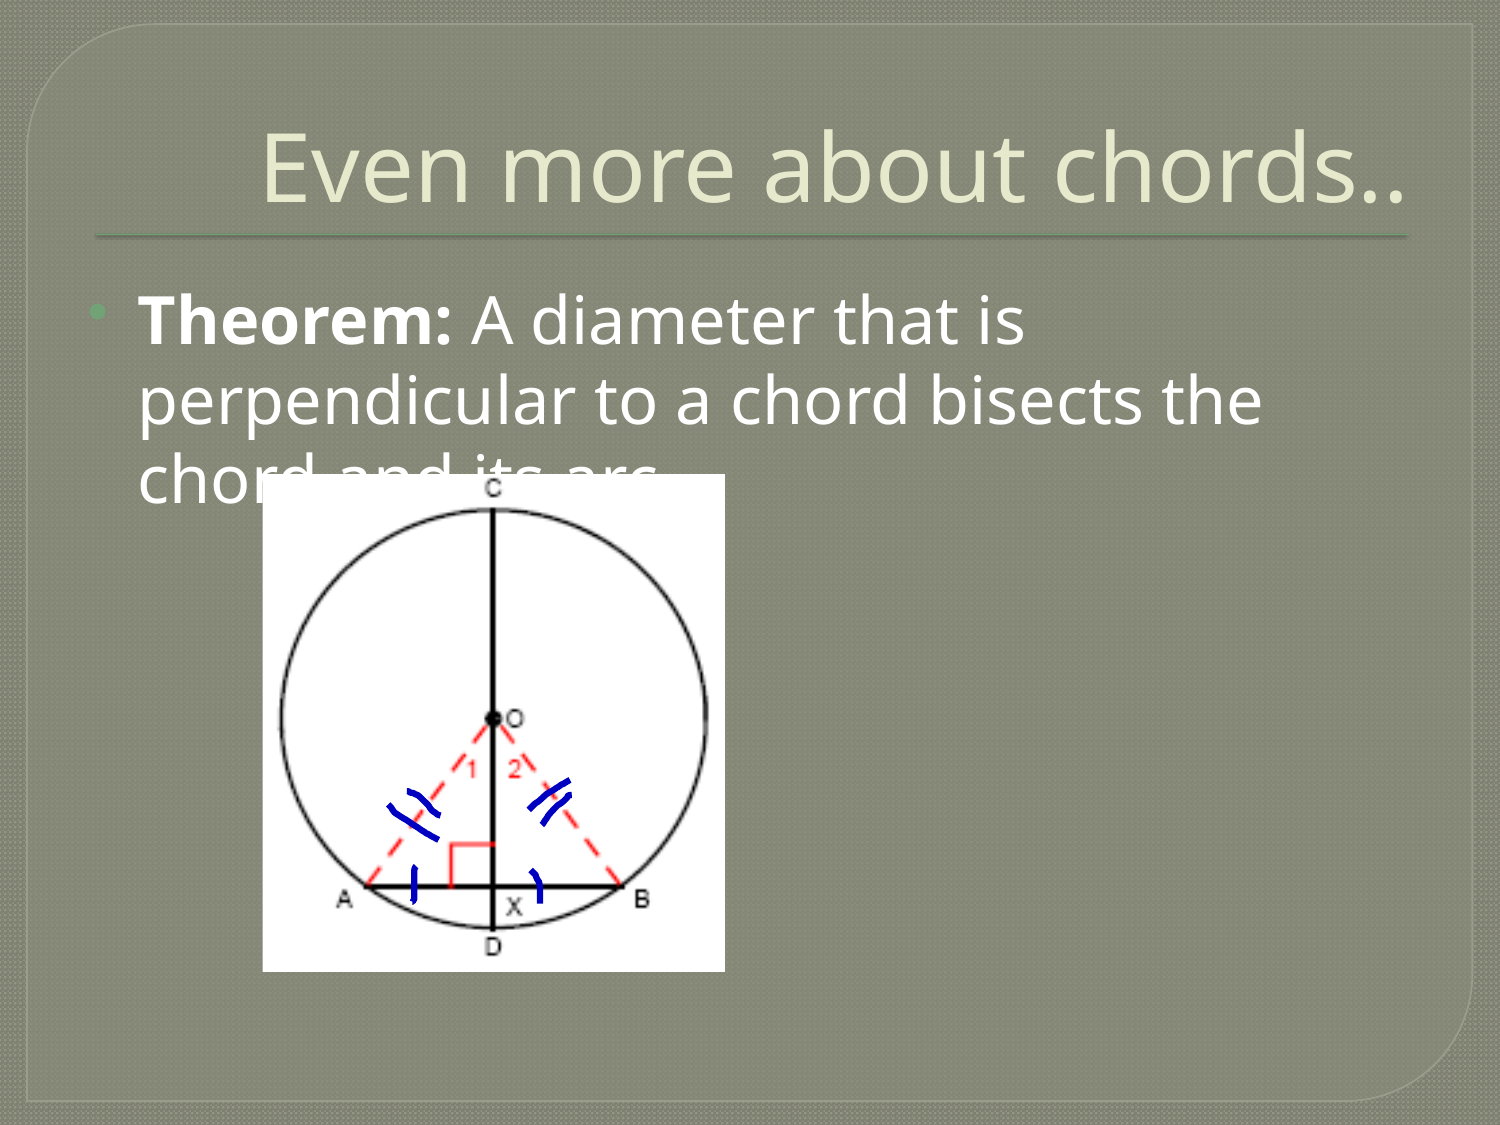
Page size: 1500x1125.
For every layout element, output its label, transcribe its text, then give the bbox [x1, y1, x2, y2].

title Even more about chords.. [75, 41, 1425, 230]
list Theorem: A diameter that is perpendicular to a chord bisects the chord and its arc. [75, 270, 1425, 1013]
picture [262, 474, 726, 973]
